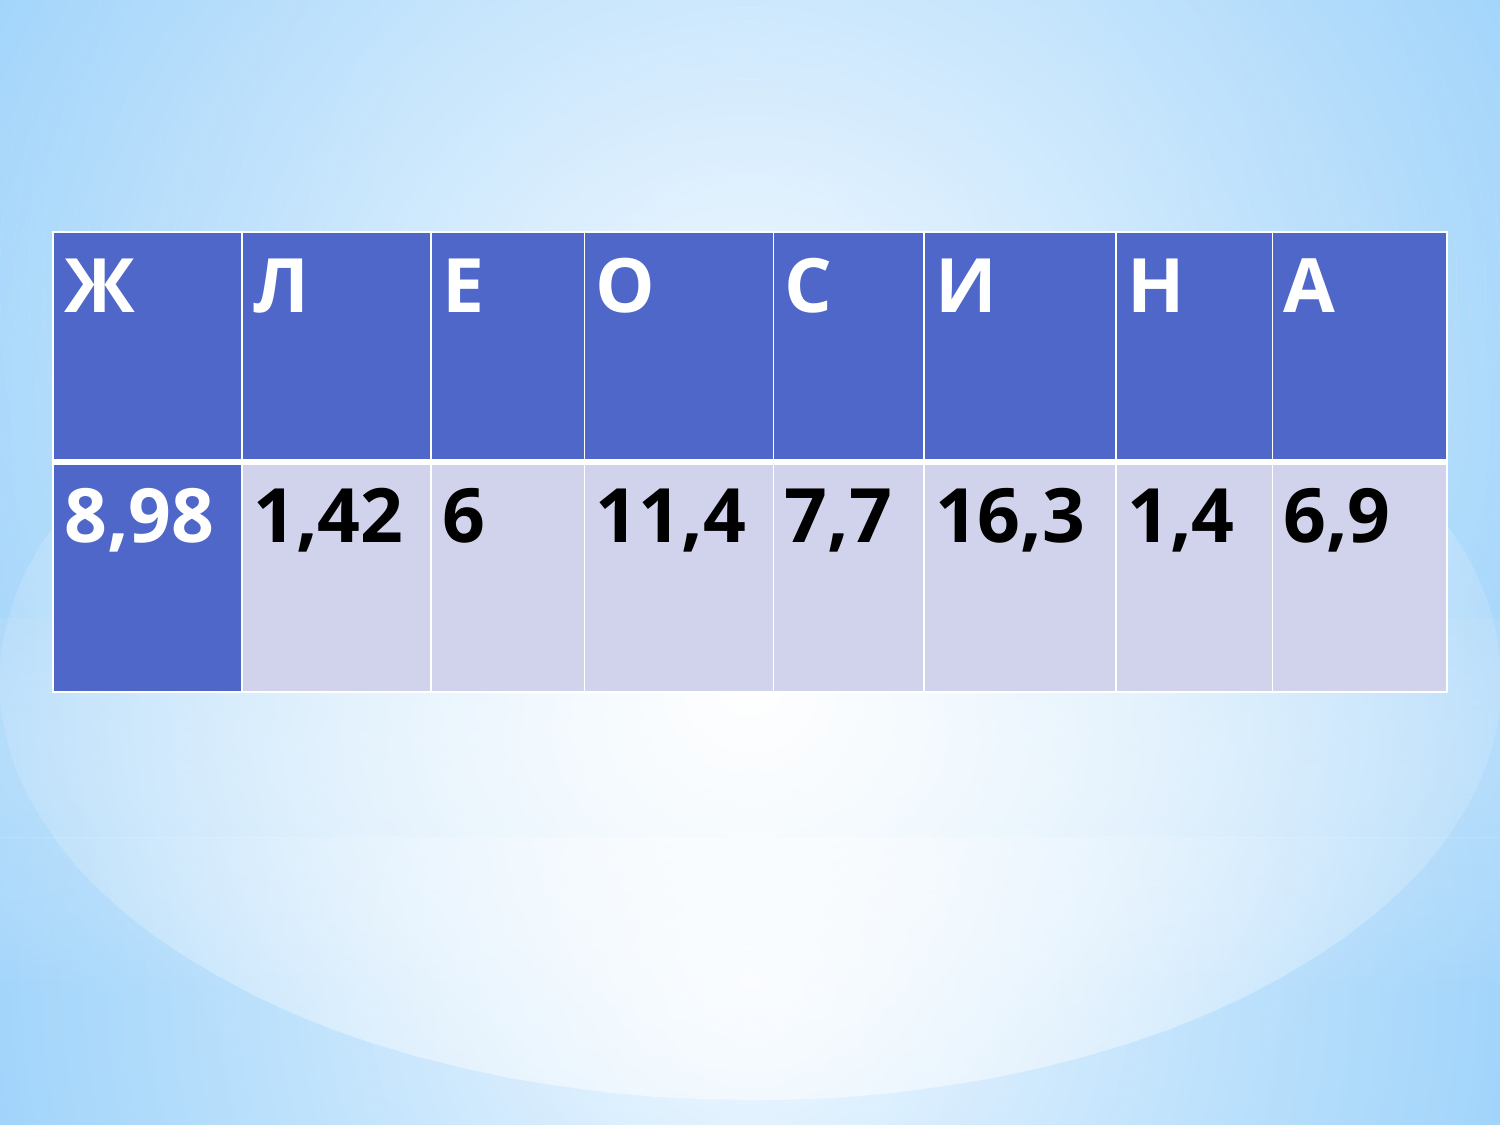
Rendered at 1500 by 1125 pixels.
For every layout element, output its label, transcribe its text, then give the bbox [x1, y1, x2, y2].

table_header И [925, 233, 1115, 459]
table_cell 16,3 [925, 465, 1115, 691]
table_header Л [243, 233, 430, 459]
table_header С [774, 233, 923, 459]
table_cell 7,7 [774, 465, 923, 691]
table_cell 1,42 [243, 465, 430, 691]
table_cell 11,4 [585, 465, 773, 691]
table_header Н [1117, 233, 1272, 459]
table_cell 6,9 [1273, 465, 1446, 691]
table_cell 1,4 [1117, 465, 1272, 691]
table_header А [1273, 233, 1446, 459]
table_header Ж [54, 233, 241, 459]
table_cell 8,98 [54, 465, 241, 691]
table_header Е [432, 233, 584, 459]
table_header О [585, 233, 773, 459]
table_cell 6 [432, 465, 584, 691]
